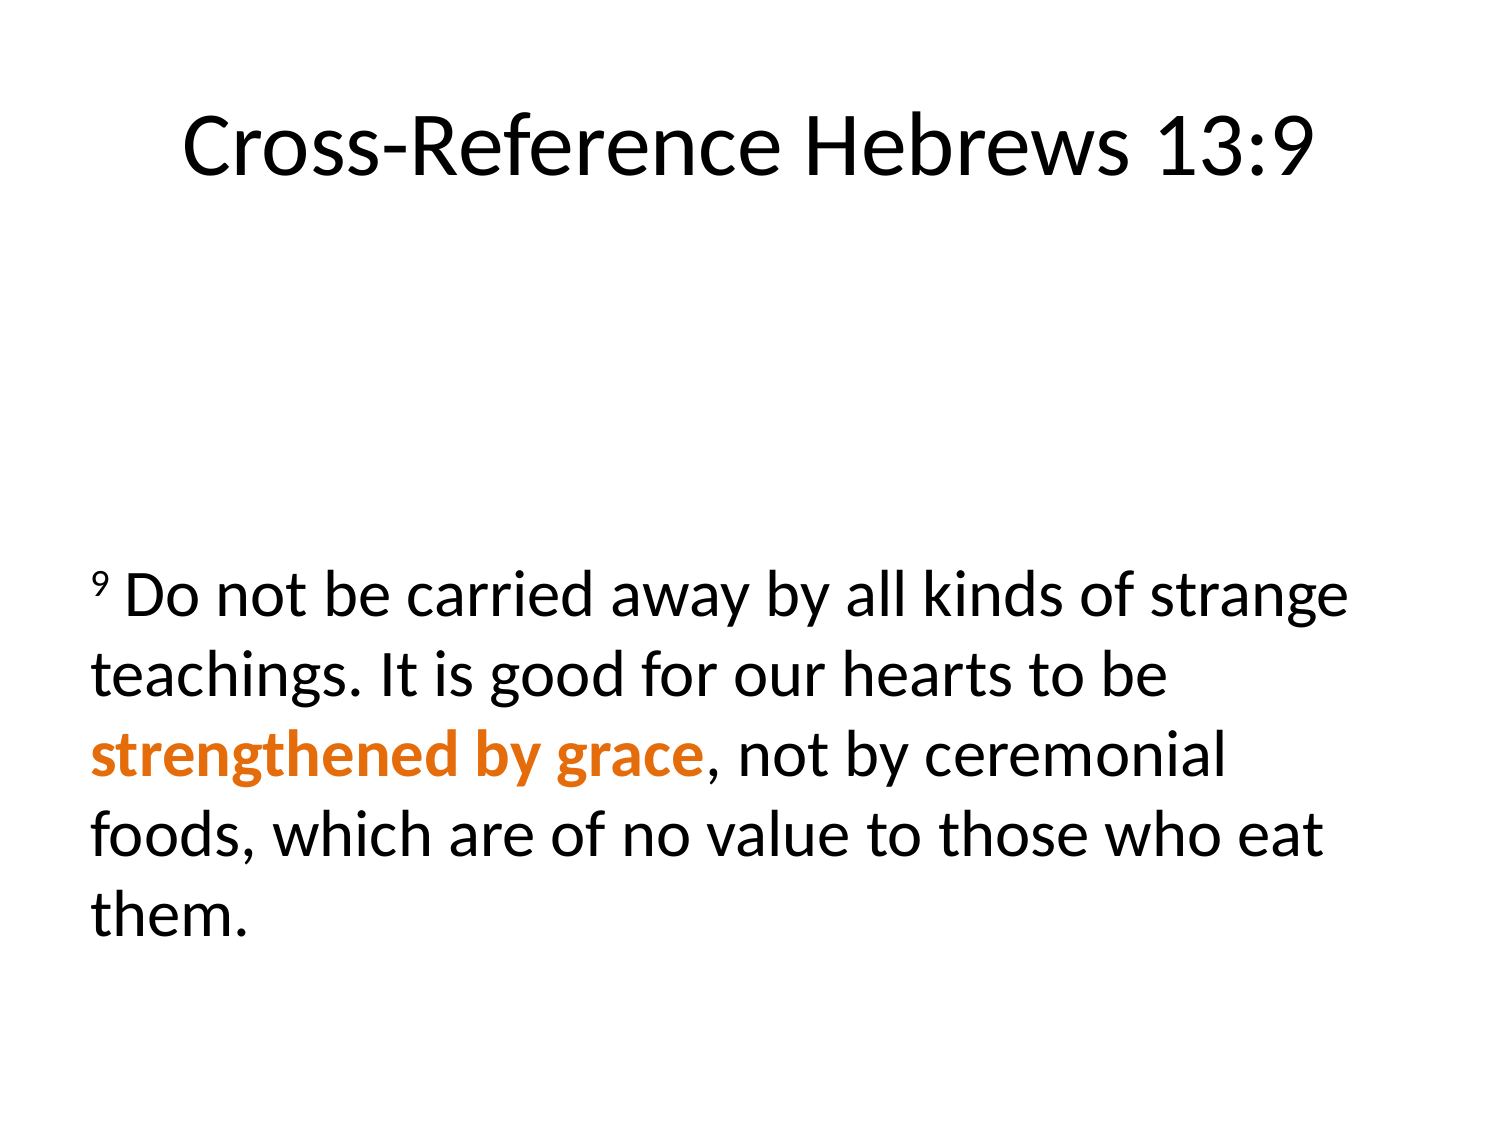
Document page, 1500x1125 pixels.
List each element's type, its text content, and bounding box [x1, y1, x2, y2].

list 9 Do not be carried away by all kinds of strange teachings. It is good for our hearts to be strengthened by grace, not by ceremonial foods, which are of no value to those who eat them. [75, 262, 1425, 1005]
title Cross-Reference Hebrews 13:9 [75, 45, 1425, 233]
